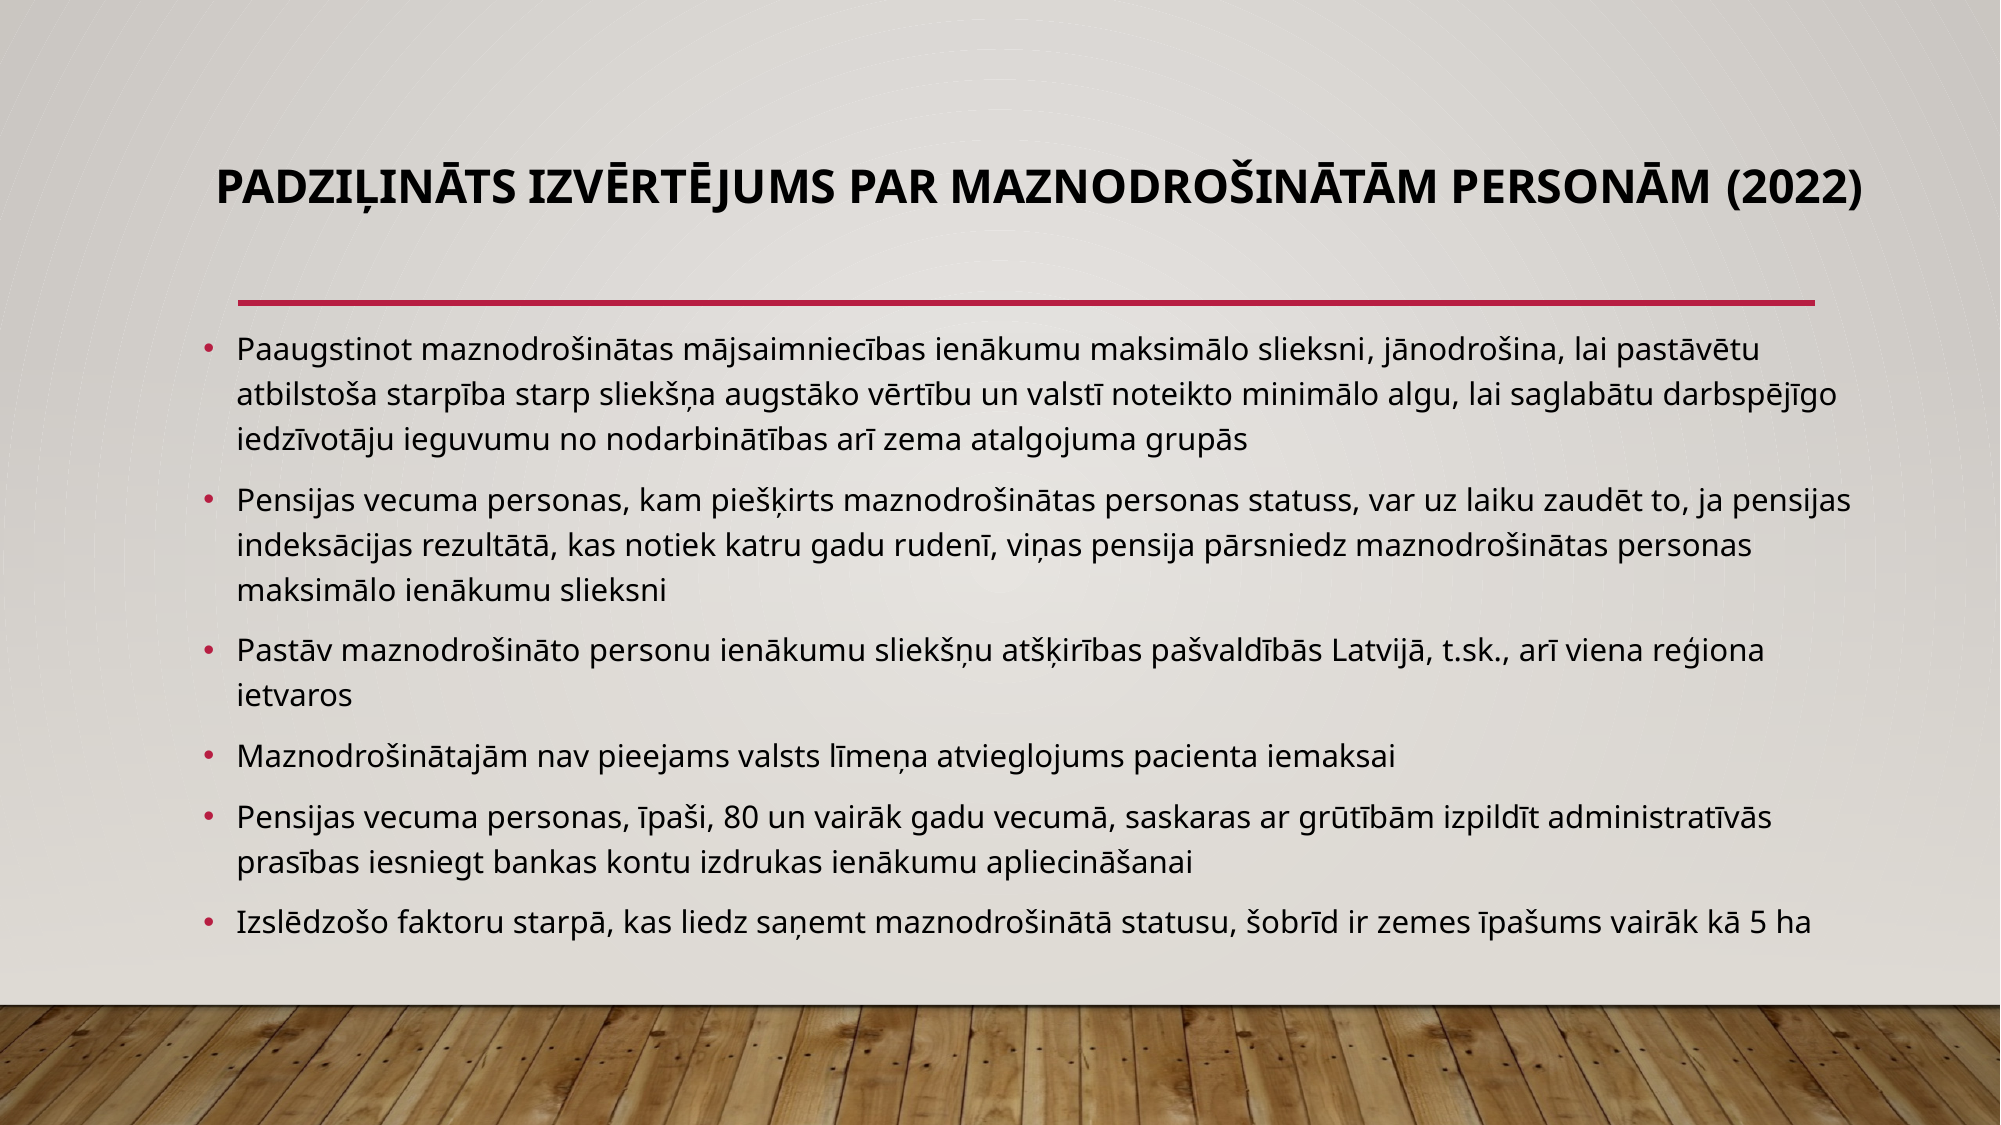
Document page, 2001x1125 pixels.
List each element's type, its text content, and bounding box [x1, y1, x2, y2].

list Paaugstinot maznodrošinātas mājsaimniecības ienākumu maksimālo slieksni, jānodrošina, lai pastāvētu atbilstoša starpība starp sliekšņa augstāko vērtību un valstī noteikto minimālo algu, lai saglabātu darbspējīgo iedzīvotāju ieguvumu no nodarbinātības arī zema atalgojuma grupās Pensijas vecuma personas, kam piešķirts maznodrošinātas personas statuss, var uz laiku zaudēt to, ja pensijas indeksācijas rezultātā, kas notiek katru gadu rudenī, viņas pensija pārsniedz maznodrošinātas personas maksimālo ienākumu slieksni Pastāv maznodrošināto personu ienākumu sliekšņu atšķirības pašvaldībās Latvijā, t.sk., arī viena reģiona ietvaros Maznodrošinātajām nav pieejams valsts līmeņa atvieglojums pacienta iemaksai Pensijas vecuma personas, īpaši, 80 un vairāk gadu vecumā, saskaras ar grūtībām izpildīt administratīvās prasības iesniegt bankas kontu izdrukas ienākumu apliecināšanai Izslēdzošo faktoru starpā, kas liedz saņemt maznodrošinātā statusu, šobrīd ir zemes īpašums vairāk kā 5 ha [188, 313, 1874, 991]
title padziļināts izvērtējums par maznodrošinātām personām (2022) [129, 156, 1963, 253]
picture [0, 1005, 2000, 1125]
